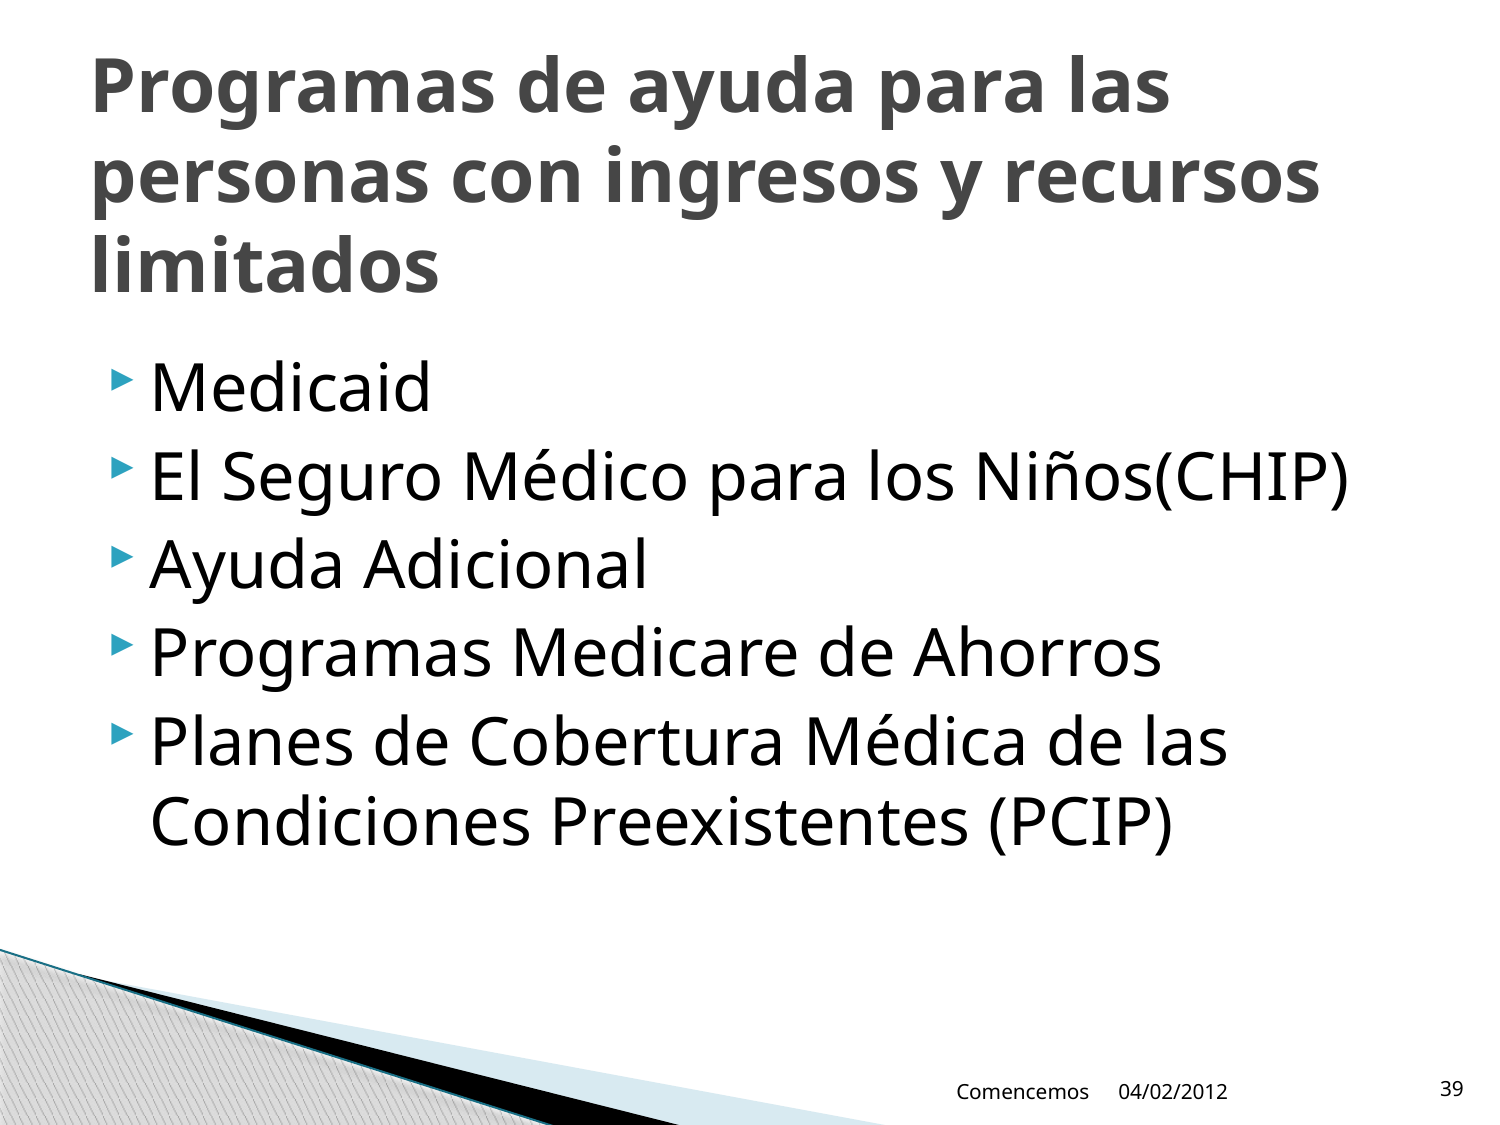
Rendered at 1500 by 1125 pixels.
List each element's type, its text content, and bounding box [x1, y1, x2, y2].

list Medicaid El Seguro Médico para los Niños(CHIP) Ayuda Adicional Programas Medicare de Ahorros Planes de Cobertura Médica de las Condiciones Preexistentes (PCIP) [75, 337, 1425, 986]
footer Comencemos [718, 1051, 1105, 1112]
slide_number 39 [1418, 1051, 1479, 1112]
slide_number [1105, 1051, 1418, 1112]
title Programas de ayuda para las personas con ingresos y recursos limitados [75, 45, 1425, 300]
